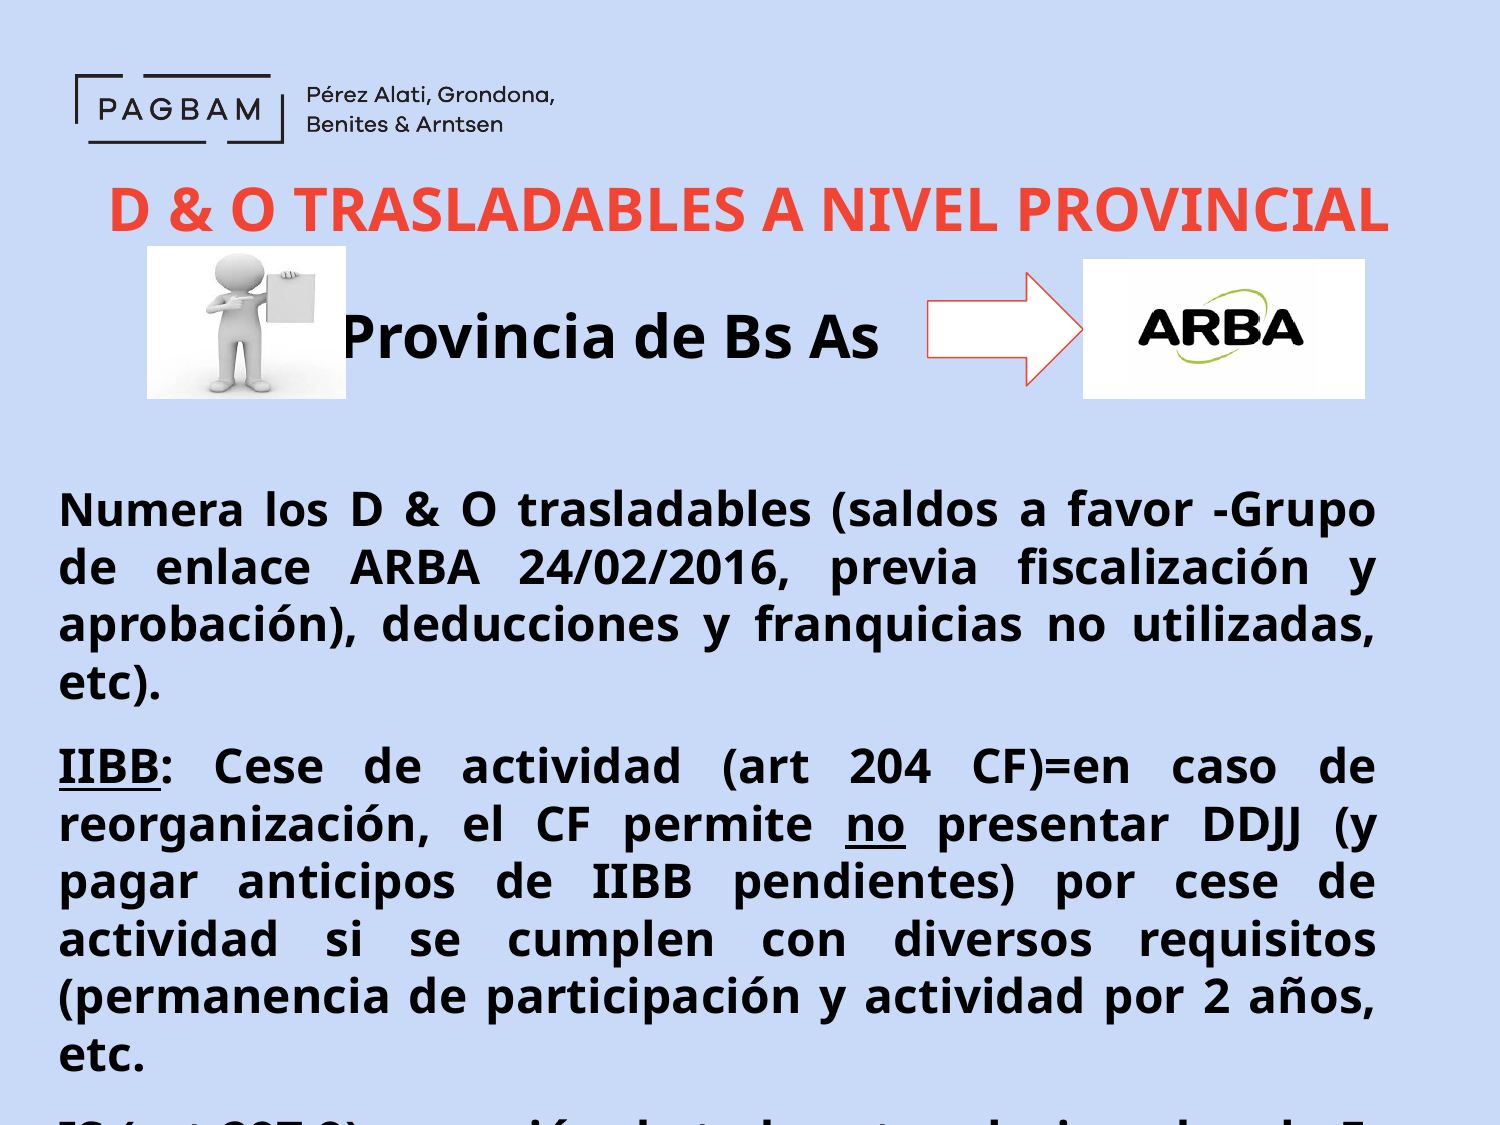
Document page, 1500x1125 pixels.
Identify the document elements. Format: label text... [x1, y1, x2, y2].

title D & O TRASLADABLES A NIVEL PROVINCIAL [75, 174, 1425, 247]
picture [1082, 259, 1365, 399]
picture [147, 246, 347, 399]
list Provincia de Bs As Numera los D & O trasladables (saldos a favor -Grupo de enlace ARBA 24/02/2016, previa fiscalización y aprobación), deducciones y franquicias no utilizadas, etc). IIBB: Cese de actividad (art 204 CF)=en caso de reorganización, el CF permite no presentar DDJJ (y pagar anticipos de IIBB pendientes) por cese de actividad si se cumplen con diversos requisitos (permanencia de participación y actividad por 2 años, etc. IS (art 297.9): exención de todo acto relacionado a la F, E y división. [43, 246, 1394, 925]
picture [75, 74, 554, 144]
text_box [927, 272, 1077, 386]
